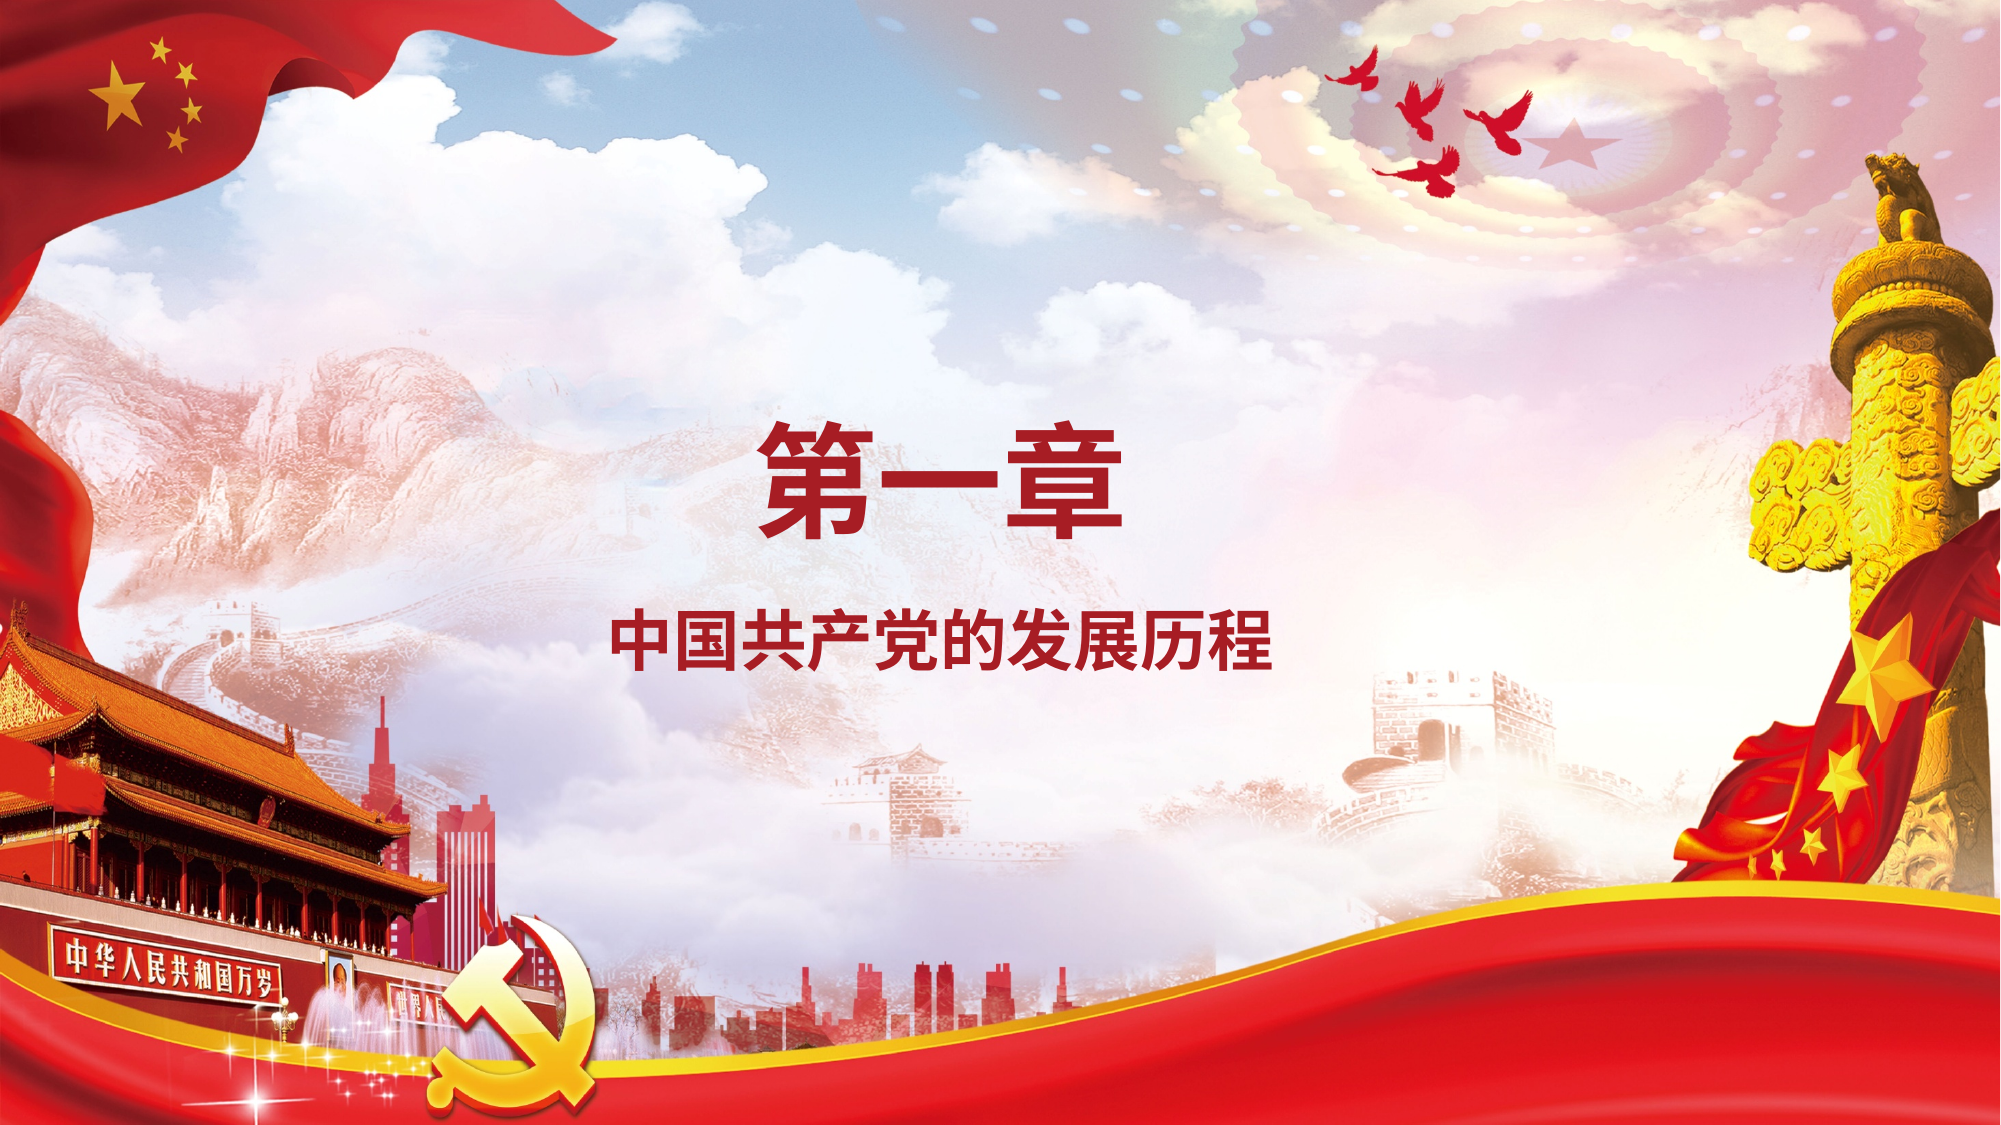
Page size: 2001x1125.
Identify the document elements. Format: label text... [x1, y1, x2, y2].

picture [0, 0, 2001, 1125]
text_box 第一章 [738, 395, 1143, 561]
text_box 中国共产党的发展历程 [591, 591, 1290, 687]
